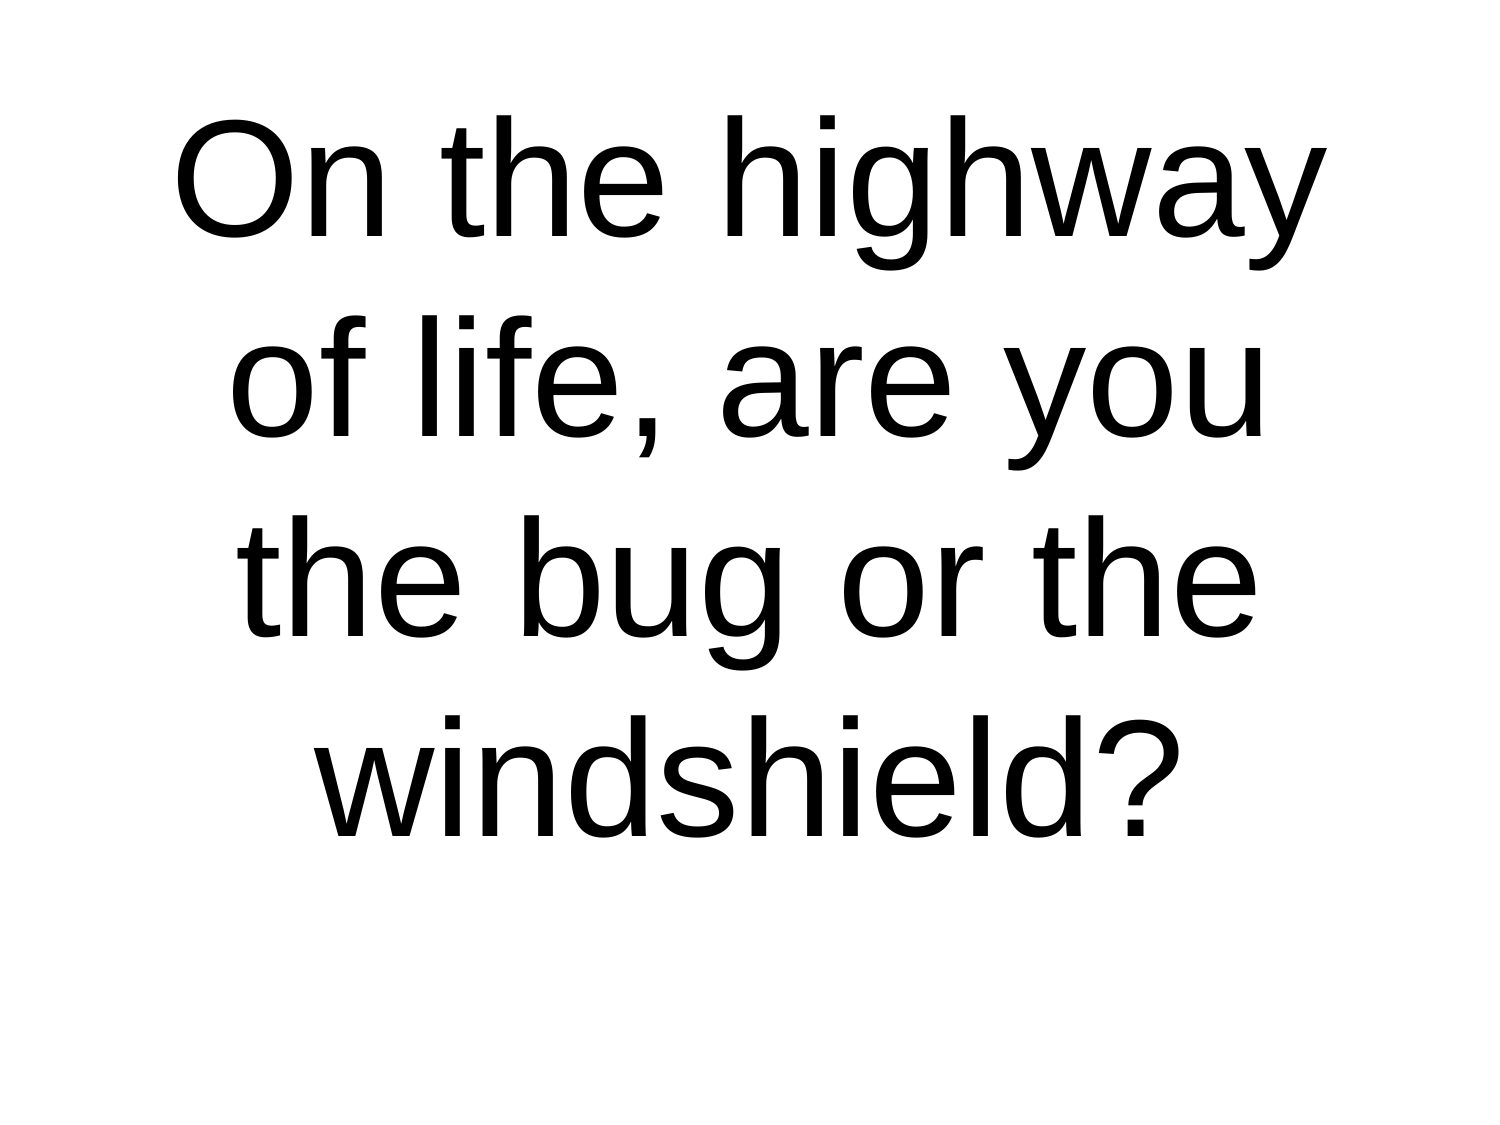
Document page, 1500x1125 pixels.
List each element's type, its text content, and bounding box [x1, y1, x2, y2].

title On the highway of life, are you the bug or the windshield? [112, 349, 1388, 591]
